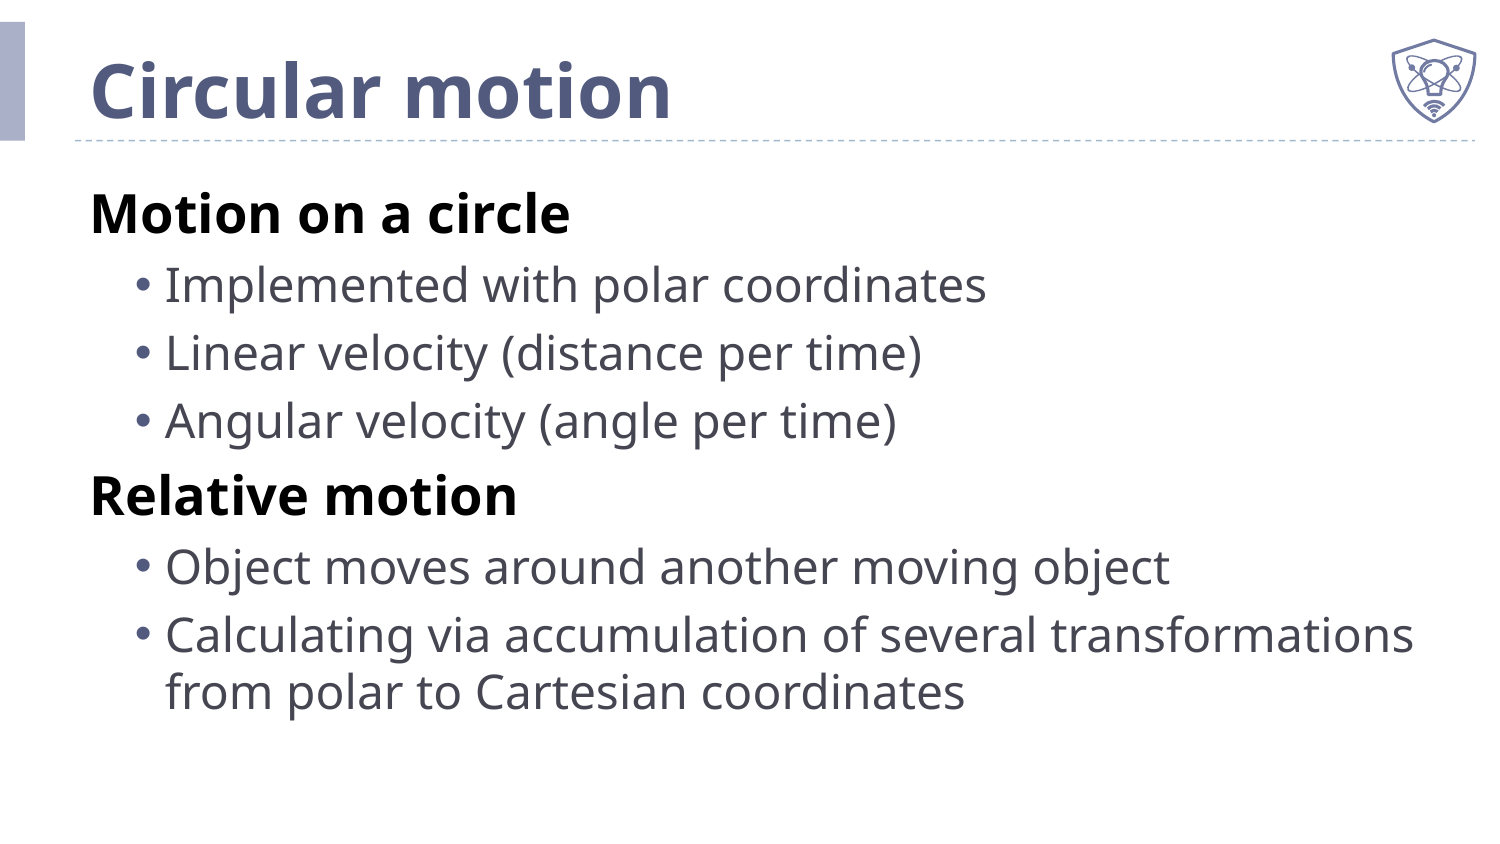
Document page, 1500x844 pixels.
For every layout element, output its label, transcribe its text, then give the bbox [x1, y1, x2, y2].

title Circular motion [75, 18, 1475, 141]
list Motion on a circle Implemented with polar coordinates Linear velocity (distance per time) Angular velocity (angle per time) Relative motion Object moves around another moving object Calculating via accumulation of several transformations from polar to Cartesian coordinates [75, 171, 1475, 835]
